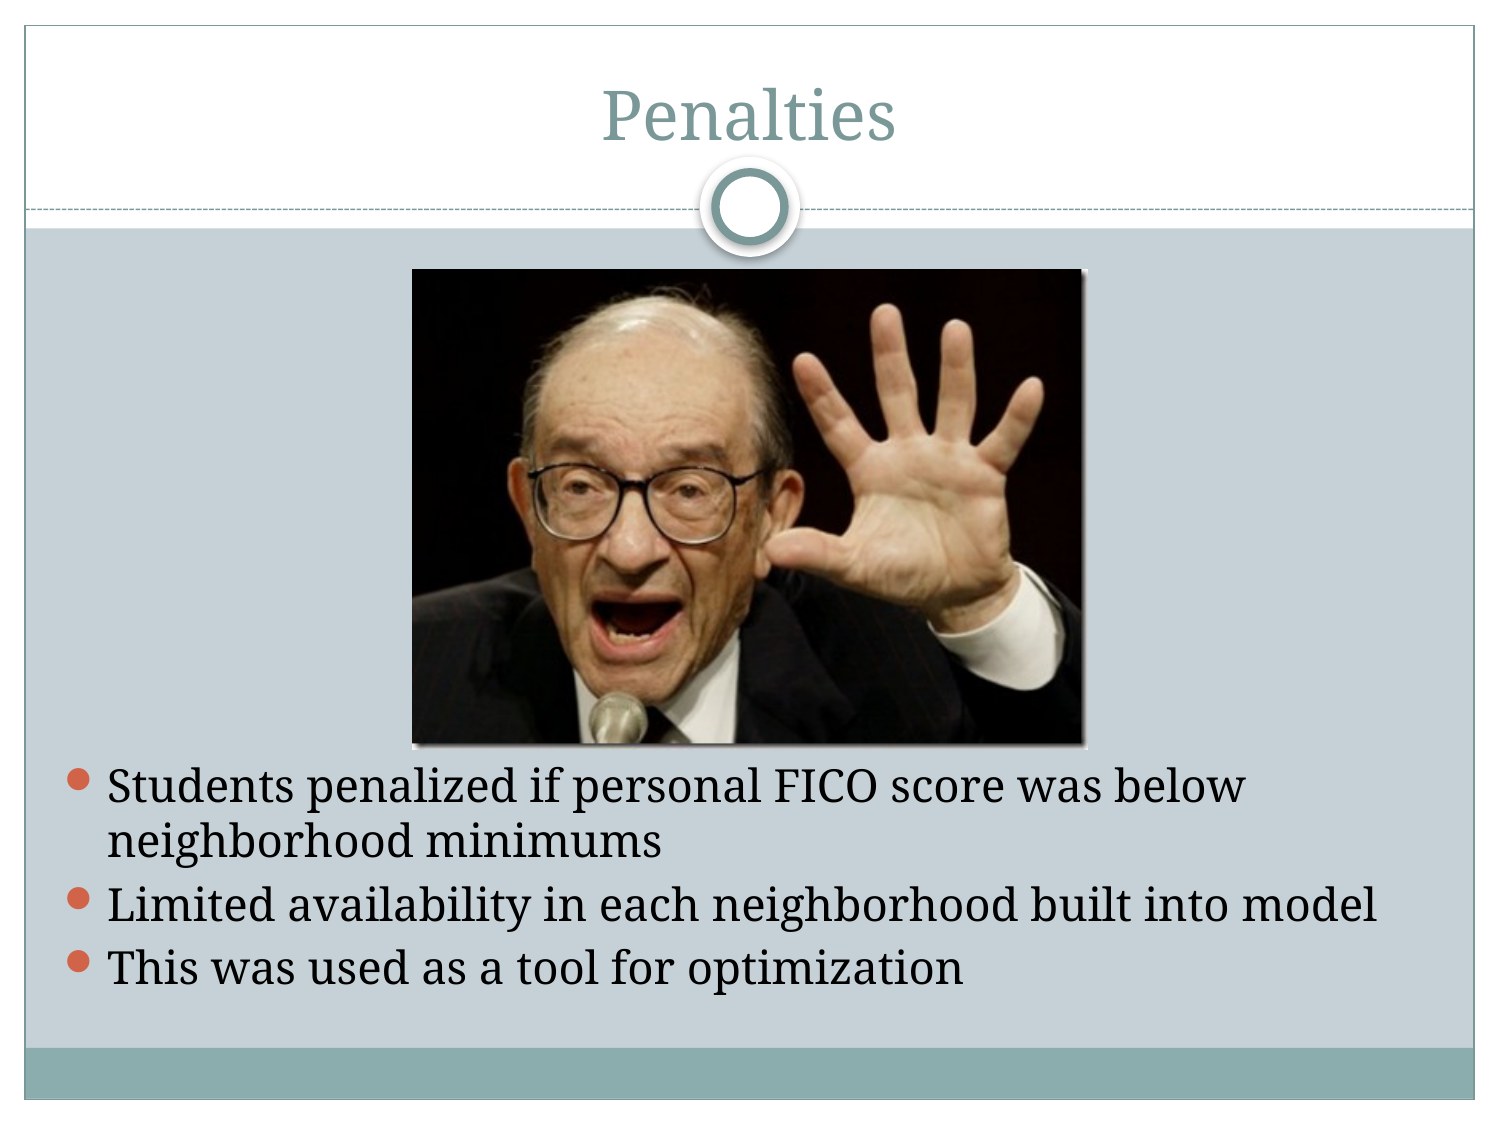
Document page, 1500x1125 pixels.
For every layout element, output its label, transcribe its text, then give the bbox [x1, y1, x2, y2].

list Students penalized if personal FICO score was below neighborhood minimums Limited availability in each neighborhood built into model This was used as a tool for optimization [49, 750, 1442, 1020]
picture [412, 269, 1088, 751]
title Penalties [49, 37, 1450, 162]
